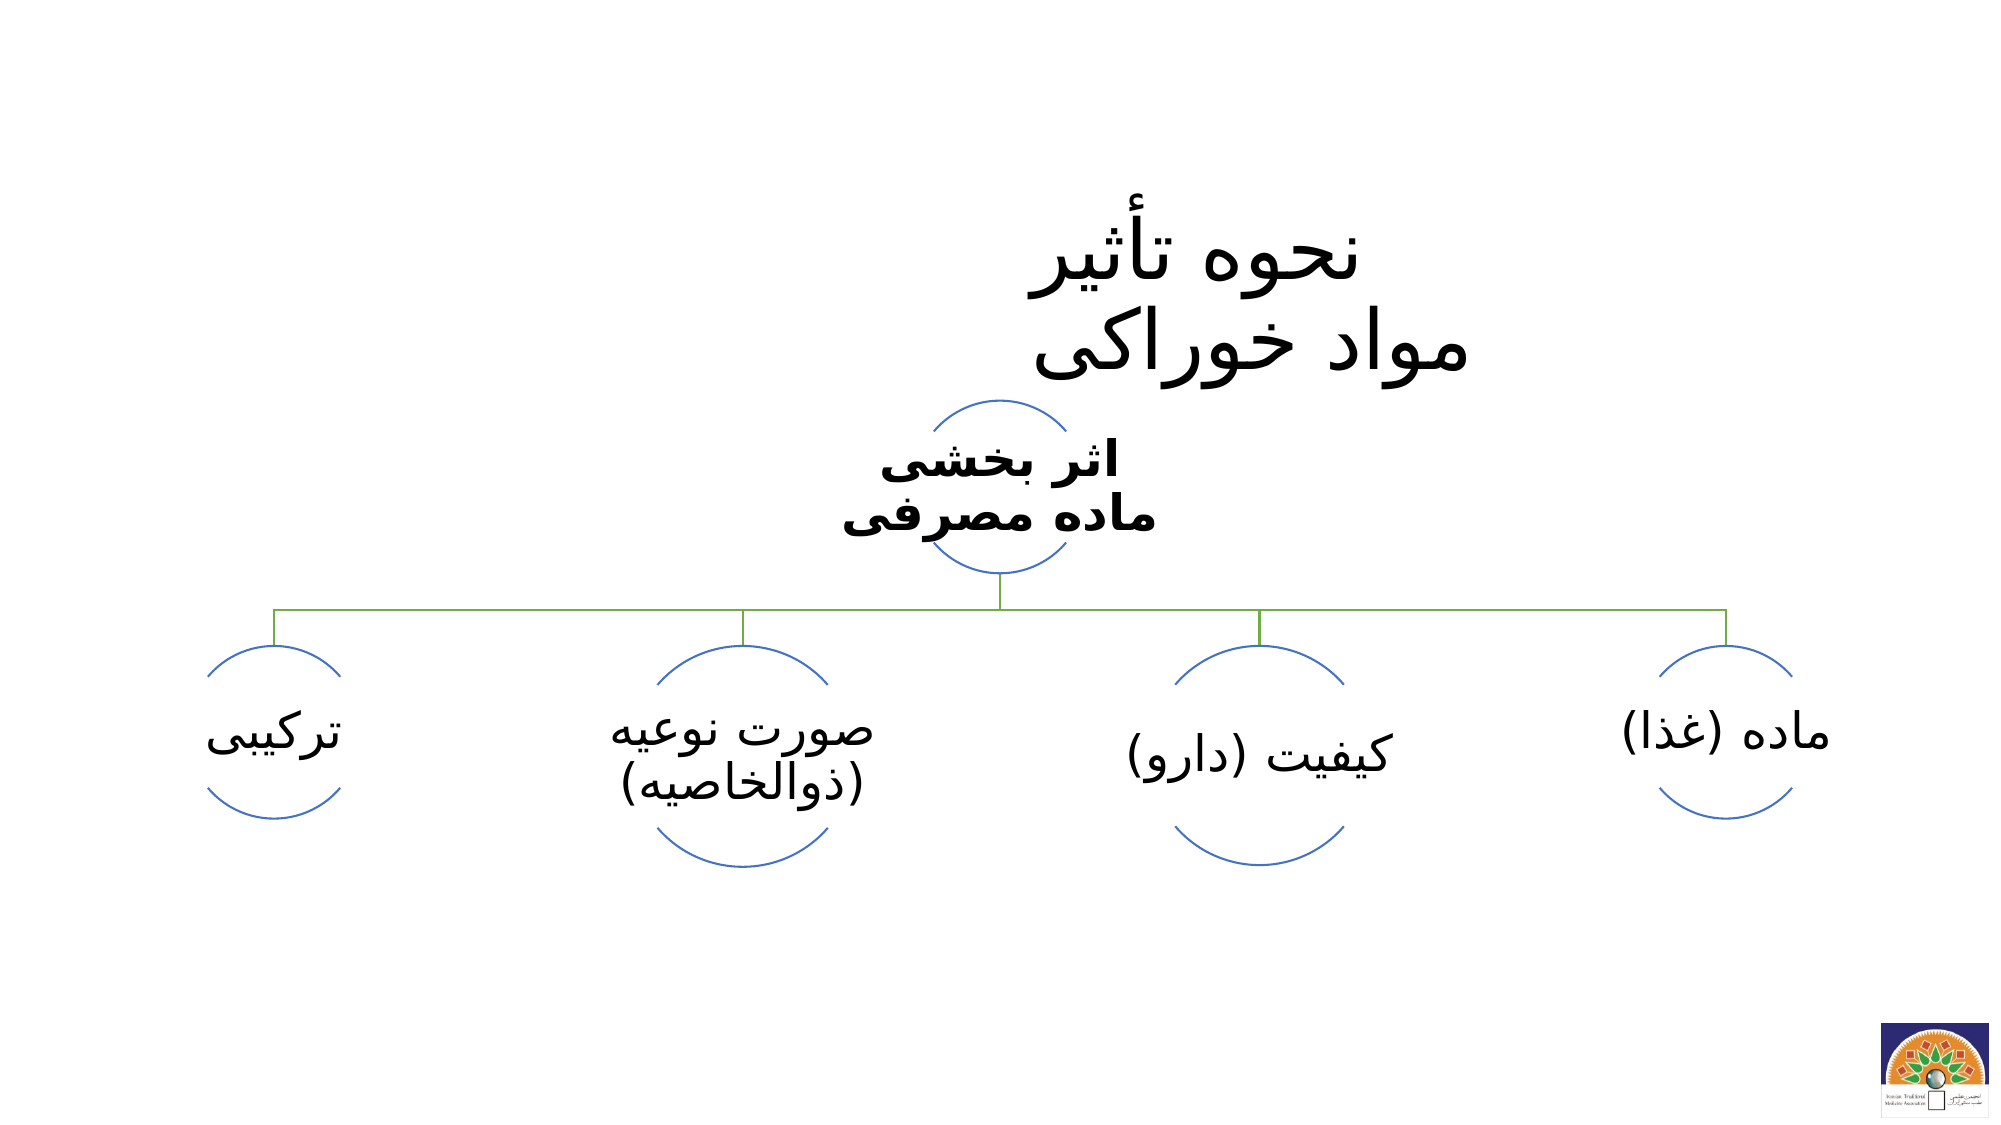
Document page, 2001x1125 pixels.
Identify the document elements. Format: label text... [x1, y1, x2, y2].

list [99, 262, 1900, 1005]
picture [1881, 1023, 1990, 1118]
title نحوه تأثیر مواد خوراکی [1016, 169, 1547, 262]
